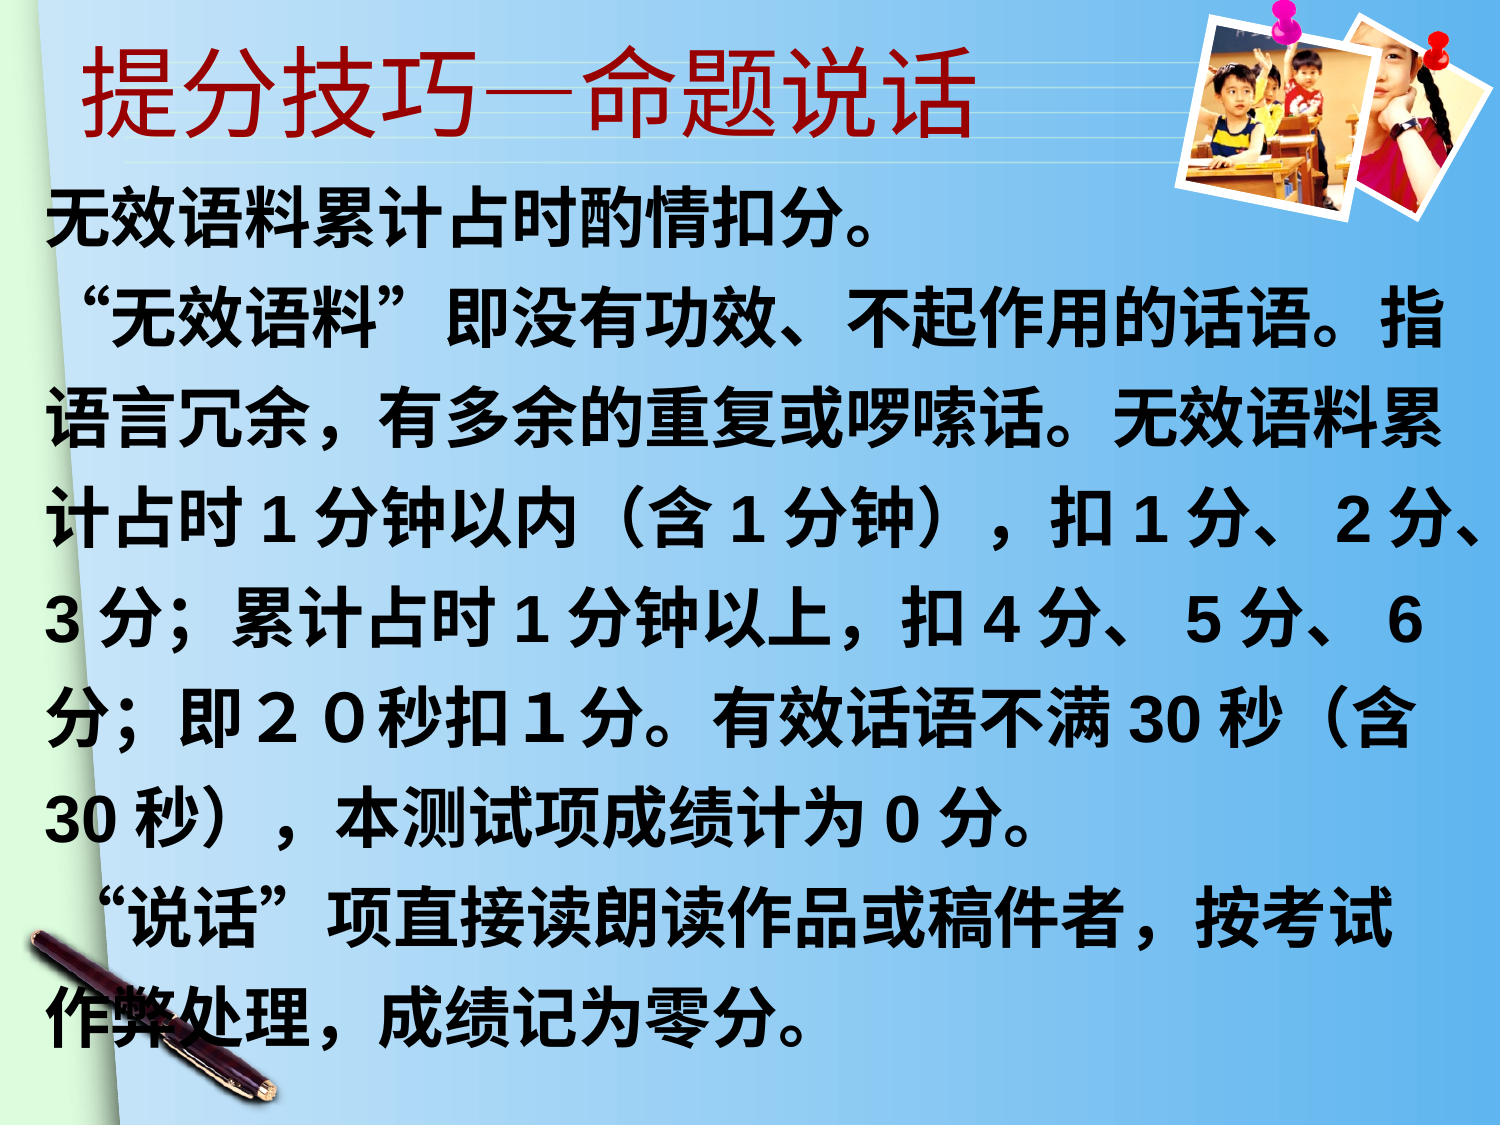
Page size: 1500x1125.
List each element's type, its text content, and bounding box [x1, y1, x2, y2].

picture [1247, 0, 1371, 148]
text_box 无效语料累计占时酌情扣分。 “无效语料”即没有功效、不起作用的话语。指语言冗余，有多余的重复或啰嗦话。无效语料累计占时1分钟以内（含1分钟），扣1分、2分、3分；累计占时1分钟以上，扣4分、5分、6分；即２０秒扣１分。有效话语不满30秒（含30秒），本测试项成绩计为0分。 “说话”项直接读朗读作品或稿件者，按考试作弊处理，成绩记为零分。 [29, 148, 1471, 1063]
text_box 提分技巧—命题说话 [64, 0, 1247, 148]
picture [1351, 22, 1484, 148]
picture [0, 0, 288, 1125]
